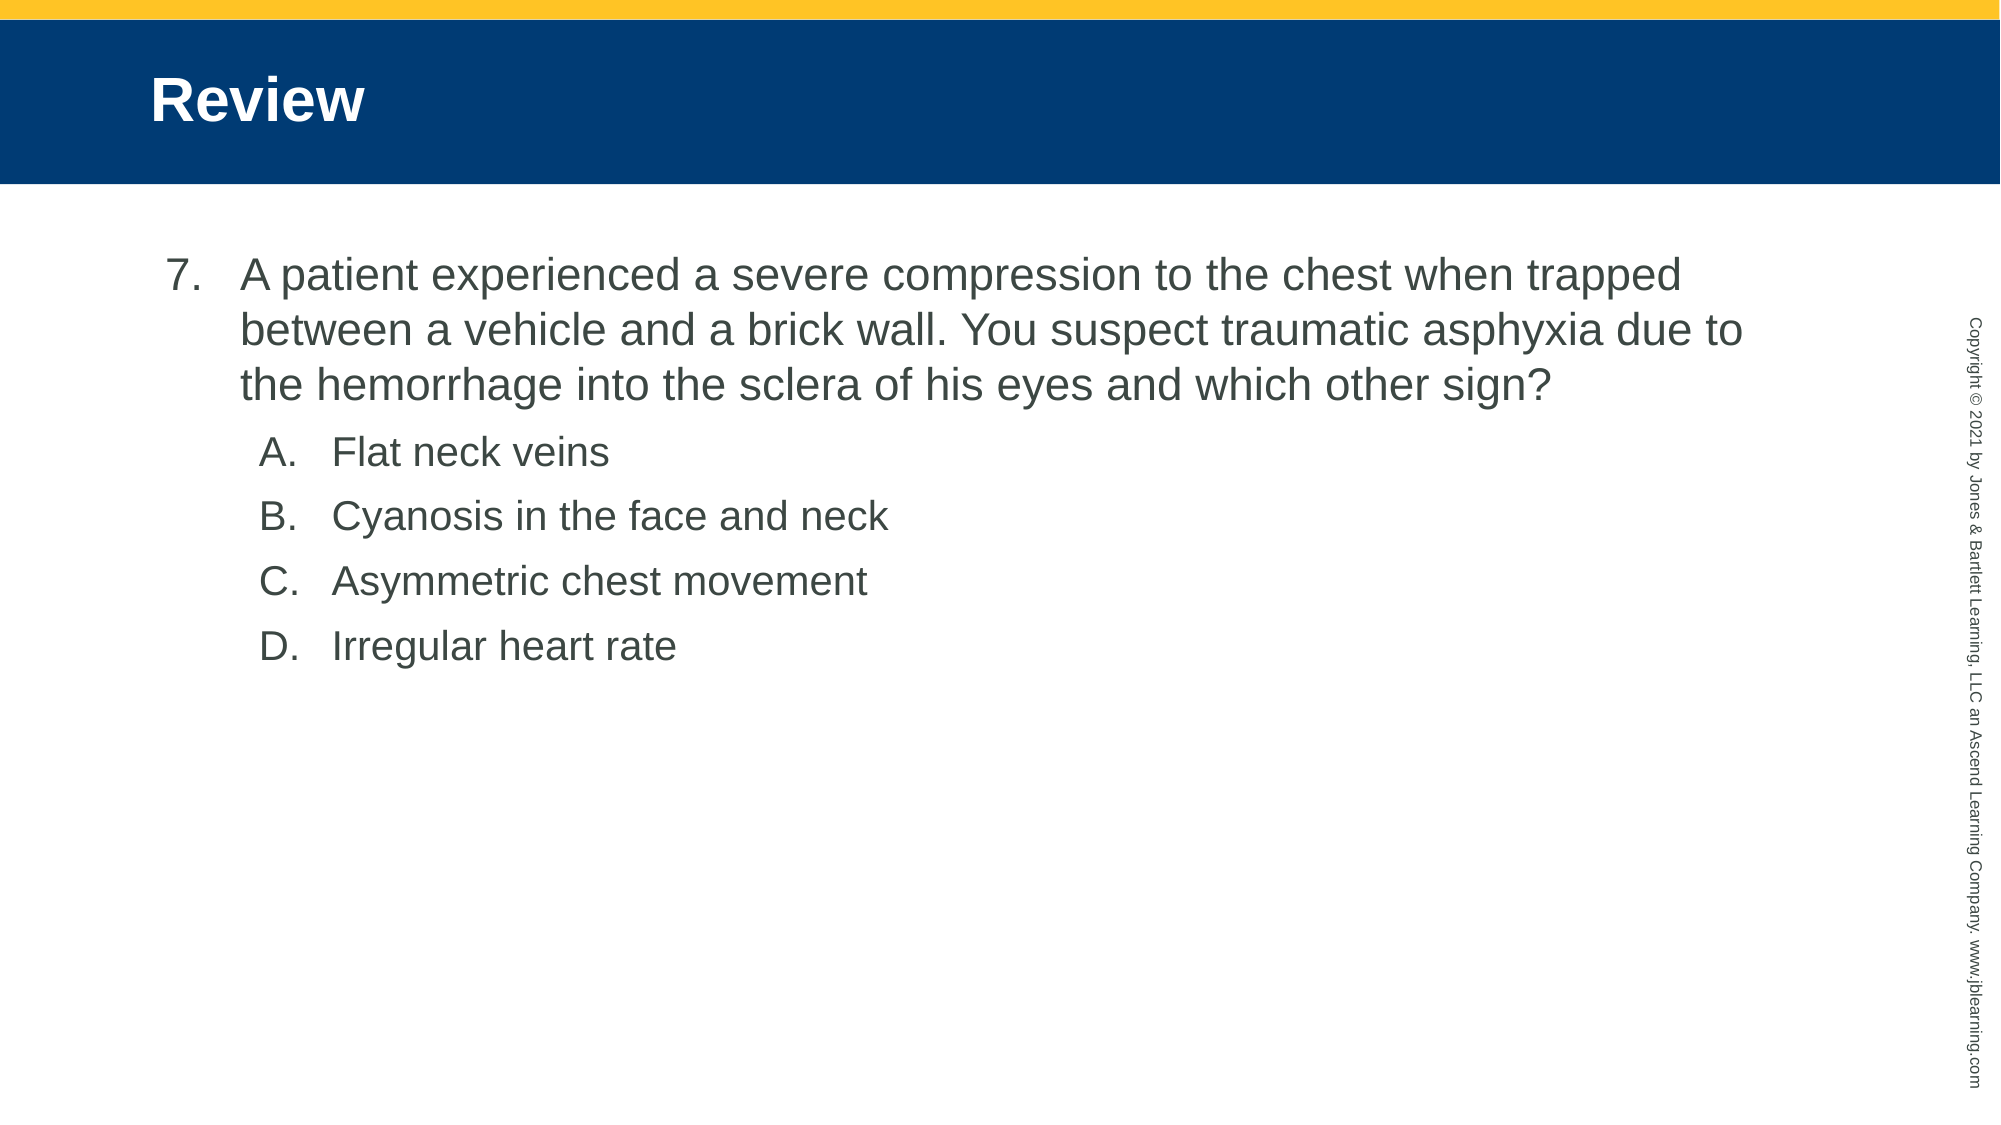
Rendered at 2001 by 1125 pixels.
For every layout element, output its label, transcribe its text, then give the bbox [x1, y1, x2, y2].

list A patient experienced a severe compression to the chest when trapped between a vehicle and a brick wall. You suspect traumatic asphyxia due to the hemorrhage into the sclera of his eyes and which other sign? Flat neck veins Cyanosis in the face and neck Asymmetric chest movement Irregular heart rate [150, 237, 1850, 1025]
title Review [0, 19, 2000, 185]
